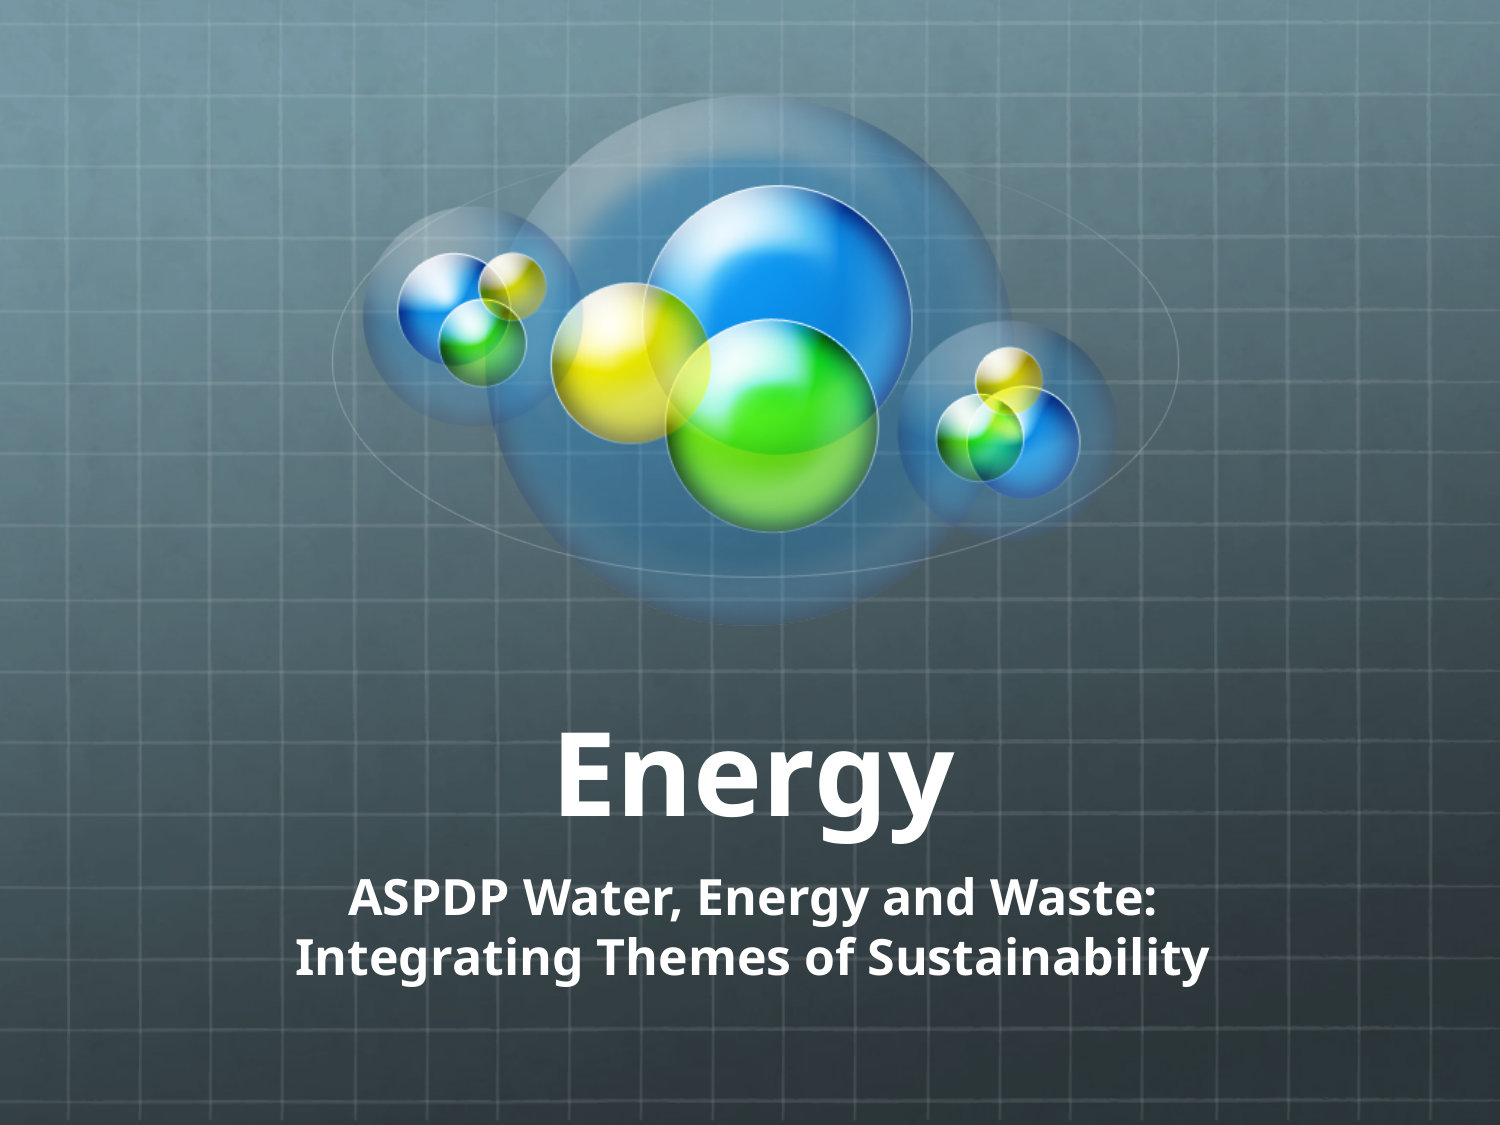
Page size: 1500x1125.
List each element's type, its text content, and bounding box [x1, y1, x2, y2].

subtitle ASPDP Water, Energy and Waste: Integrating Themes of Sustainability [134, 858, 1372, 1028]
title Energy [134, 681, 1372, 848]
picture [0, 0, 1500, 1125]
